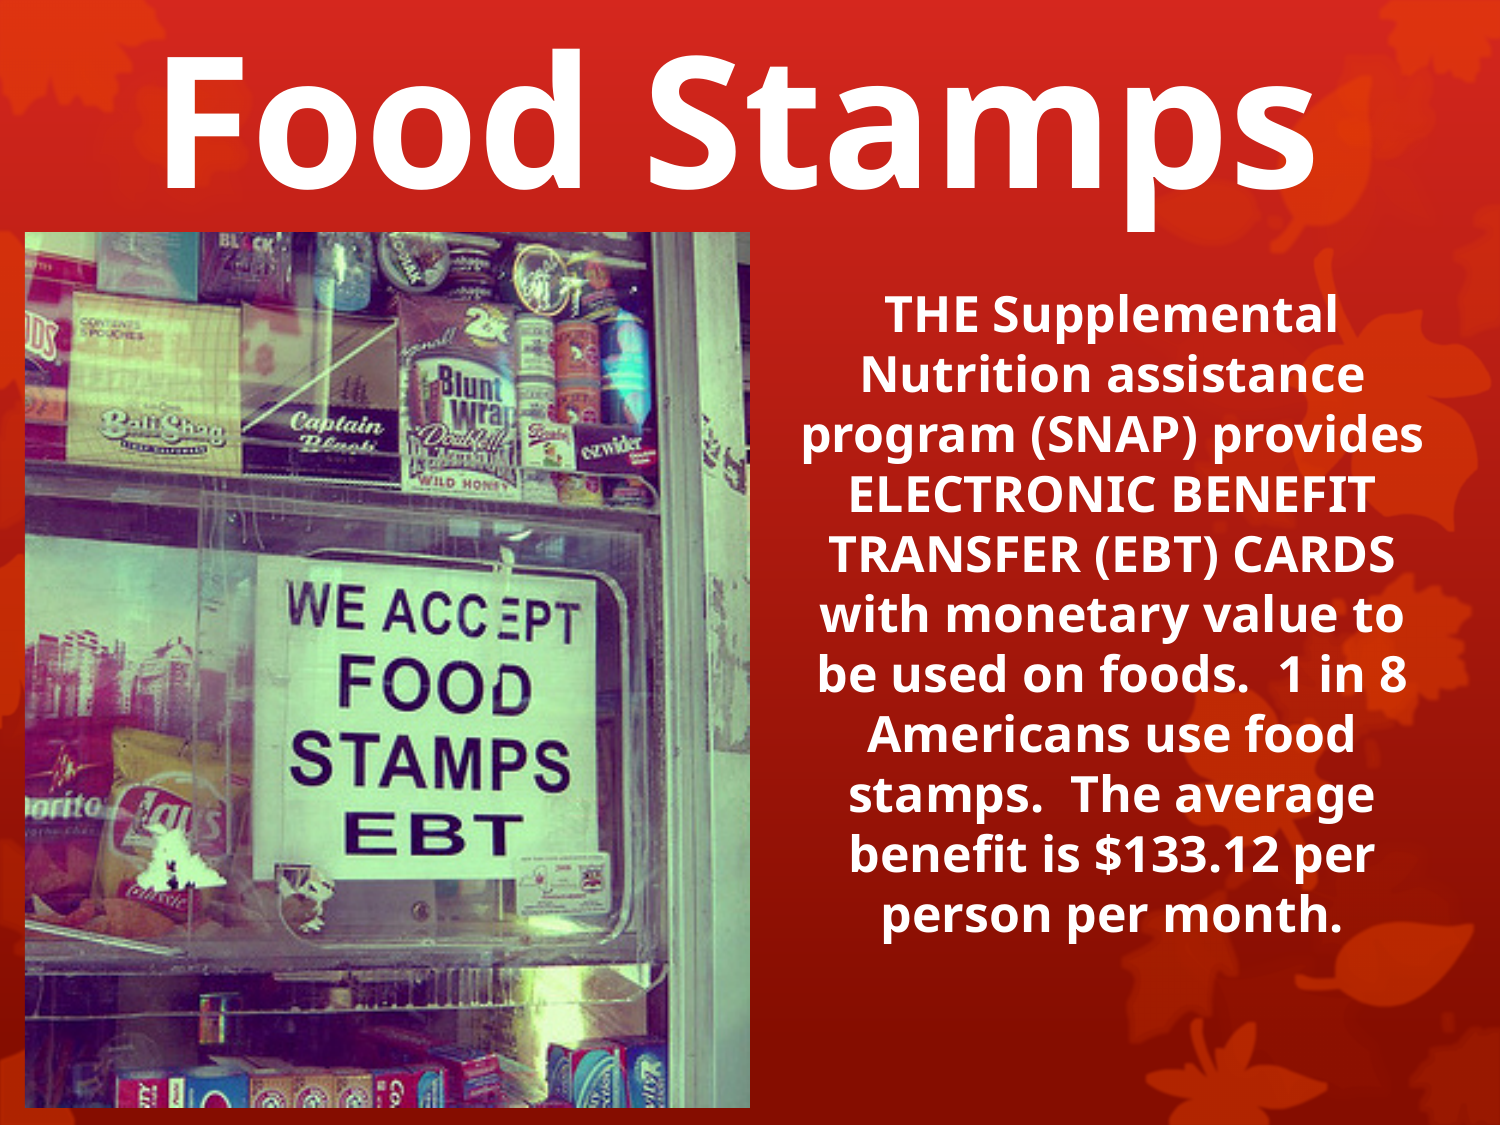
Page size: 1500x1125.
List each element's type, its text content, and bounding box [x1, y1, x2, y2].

title Food Stamps [0, 0, 1473, 233]
list THE Supplemental Nutrition assistance program (SNAP) provides ELECTRONIC BENEFIT TRANSFER (EBT) CARDS with monetary value to be used on foods. 1 in 8 Americans use food stamps. The average benefit is $133.12 per person per month. [774, 275, 1450, 1092]
picture [24, 231, 751, 1108]
